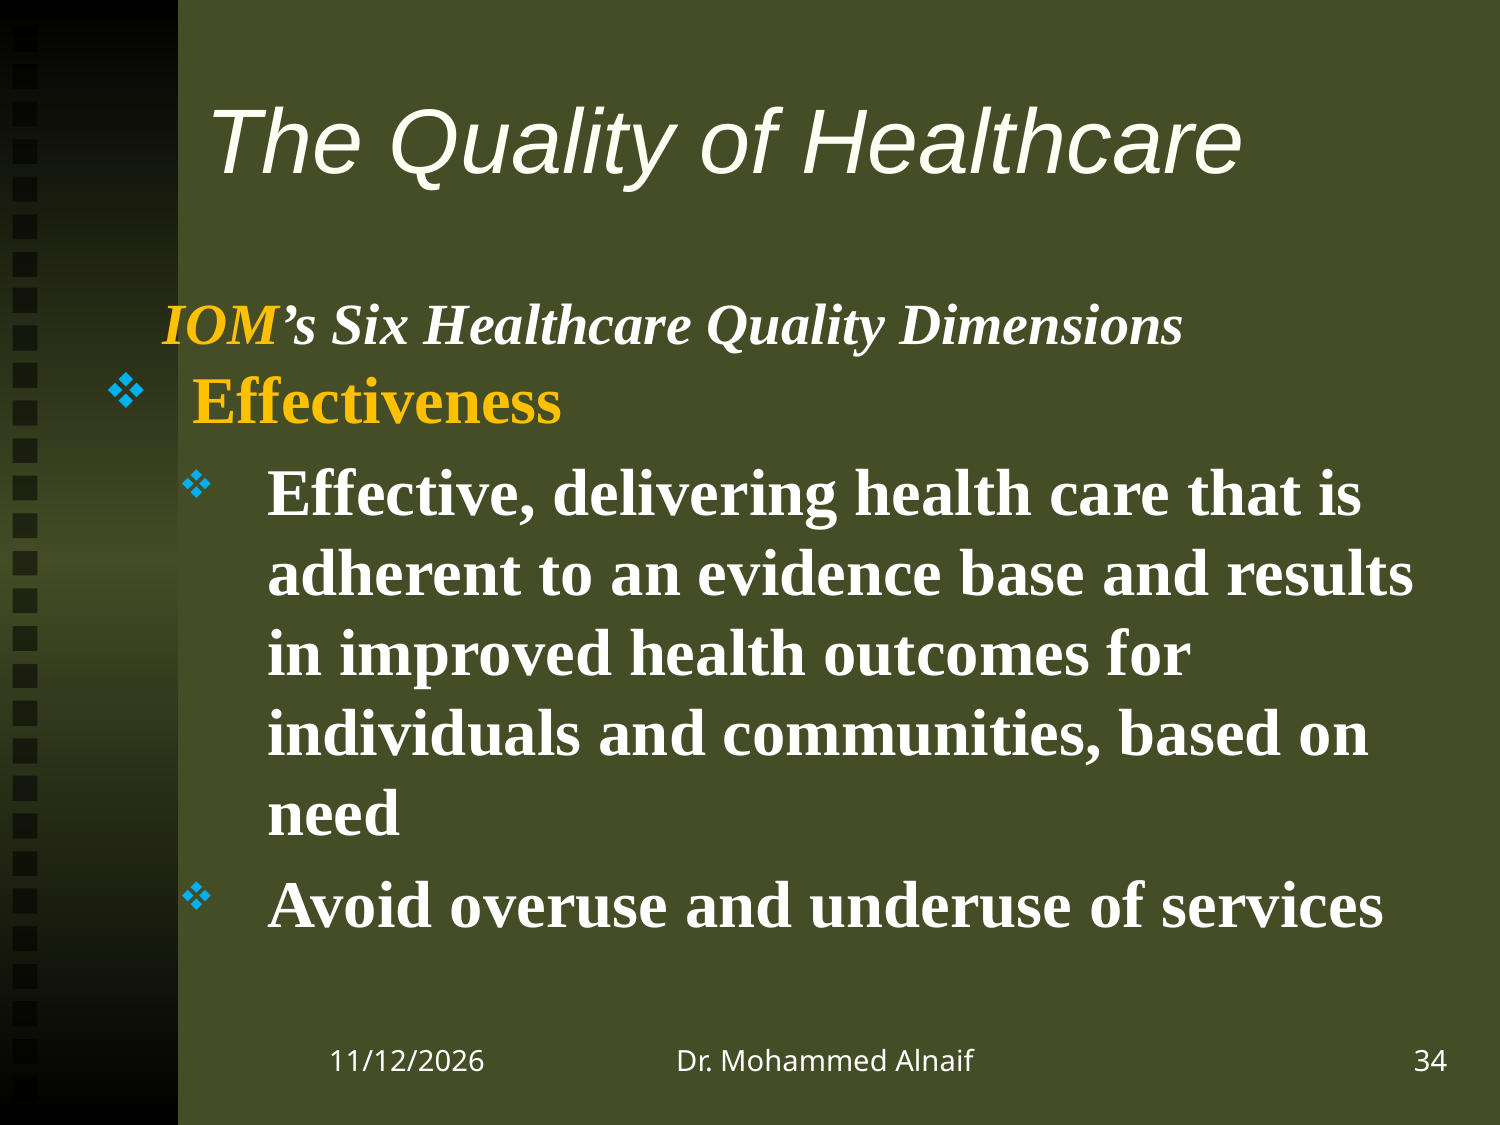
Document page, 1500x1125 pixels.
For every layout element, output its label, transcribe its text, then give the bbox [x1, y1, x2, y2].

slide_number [187, 1024, 501, 1101]
subtitle IOM’s Six Healthcare Quality Dimensions Effectiveness Effective, delivering health care that is adherent to an evidence base and results in improved health outcomes for individuals and communities, based on need Avoid overuse and underuse of services [88, 278, 1448, 977]
footer Dr. Mohammed Alnaif [587, 1024, 1063, 1101]
title The Quality of Healthcare [88, 42, 1364, 231]
slide_number 34 [1149, 1024, 1463, 1101]
